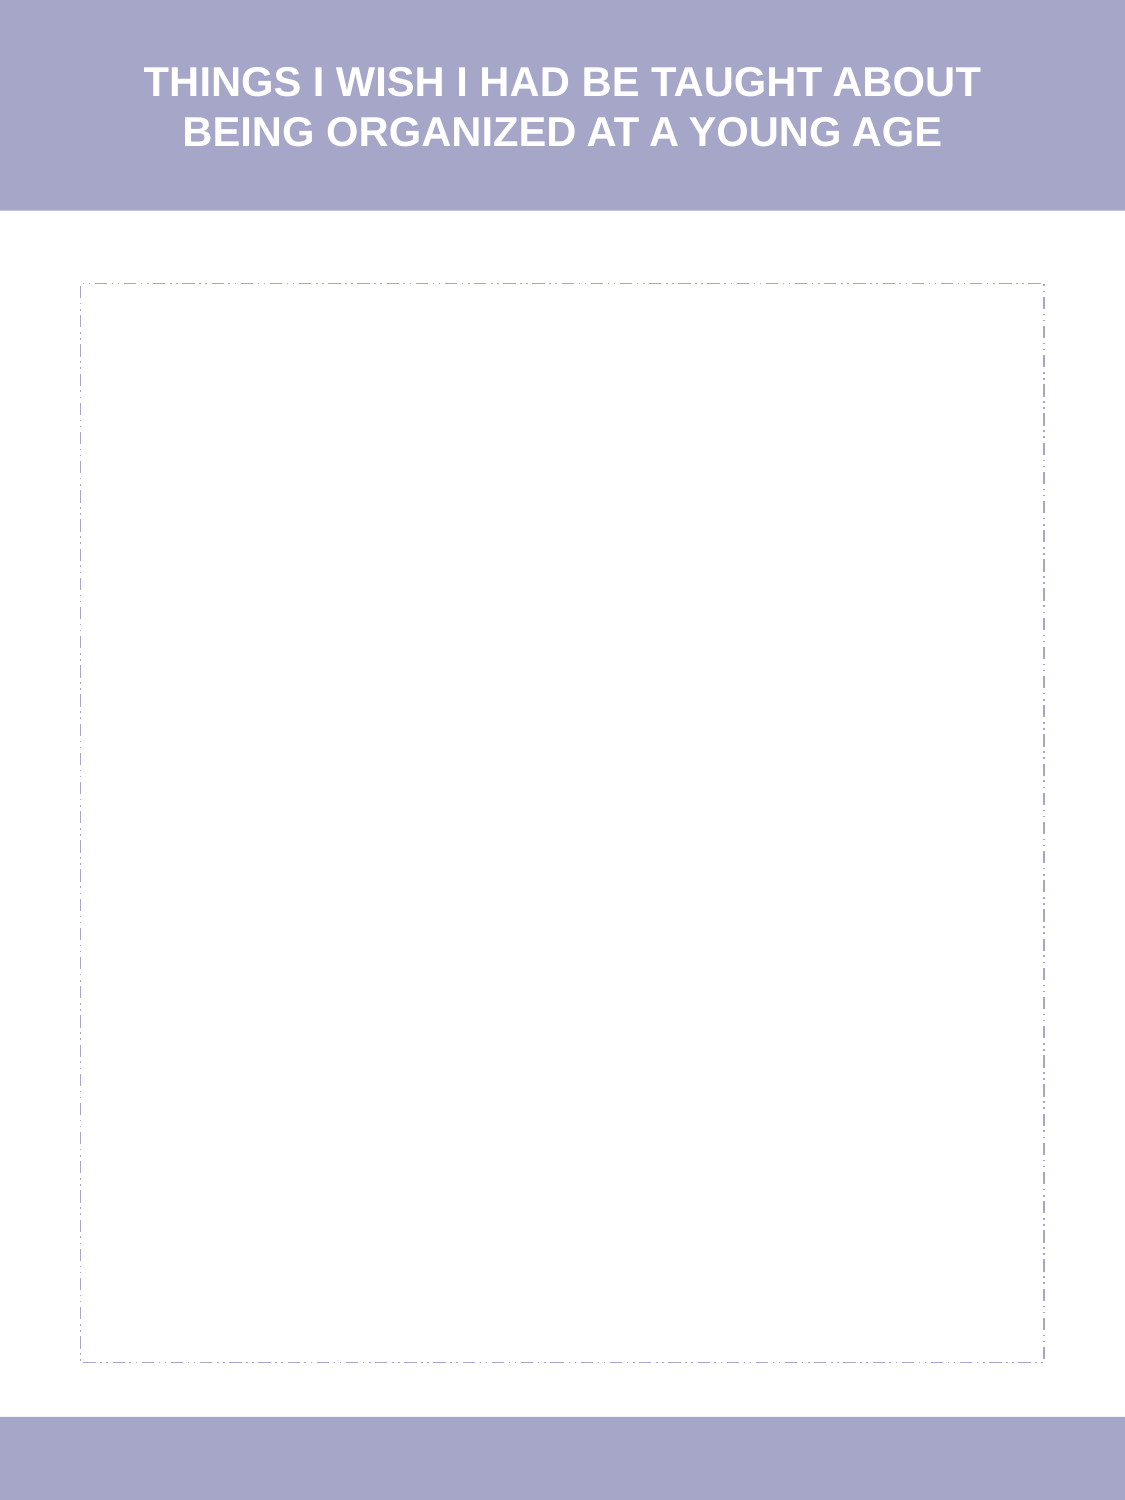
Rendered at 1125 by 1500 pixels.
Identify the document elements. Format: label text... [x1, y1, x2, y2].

text_box [0, 0, 1125, 213]
text_box [0, 1415, 1125, 1500]
text_box THINGS I WISH I HAD BE TAUGHT ABOUT BEING ORGANIZED AT A YOUNG AGE [80, 47, 1045, 163]
text_box [79, 281, 1046, 1365]
